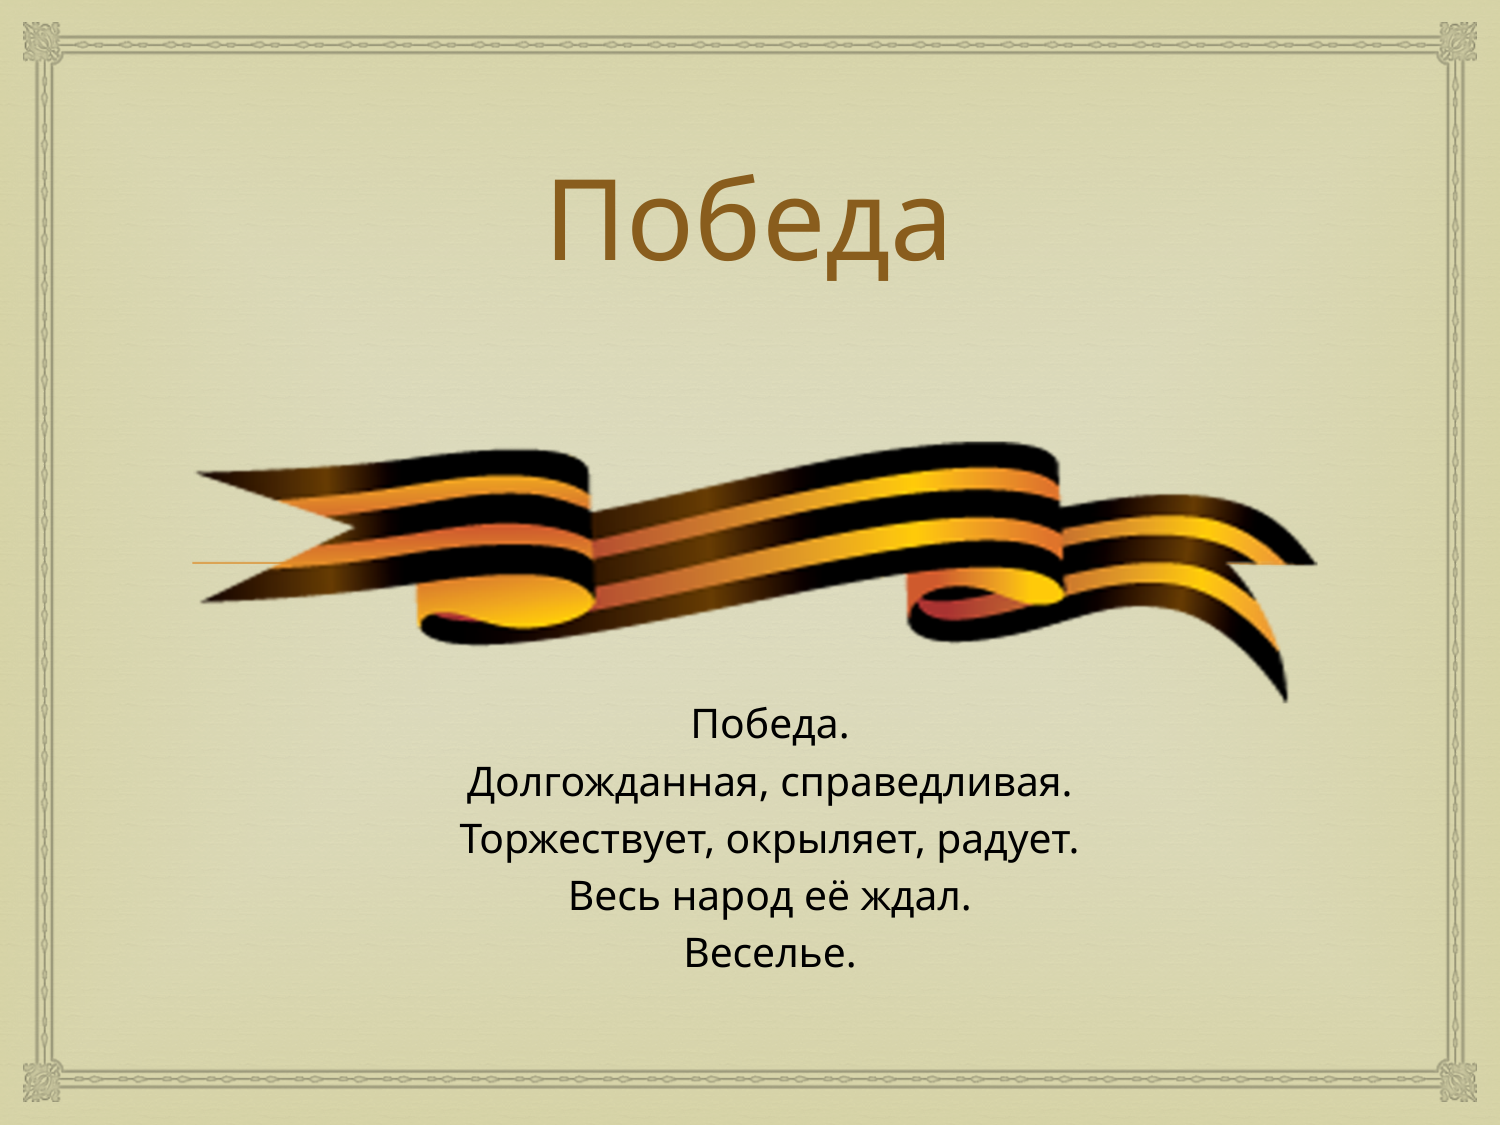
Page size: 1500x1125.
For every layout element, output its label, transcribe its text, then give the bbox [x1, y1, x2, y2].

list Победа. Долгожданная, справедливая. Торжествует, окрыляет, радует. Весь народ её ждал. Веселье. [135, 775, 1405, 984]
picture [0, 0, 1500, 1125]
title Победа [113, 90, 1386, 291]
